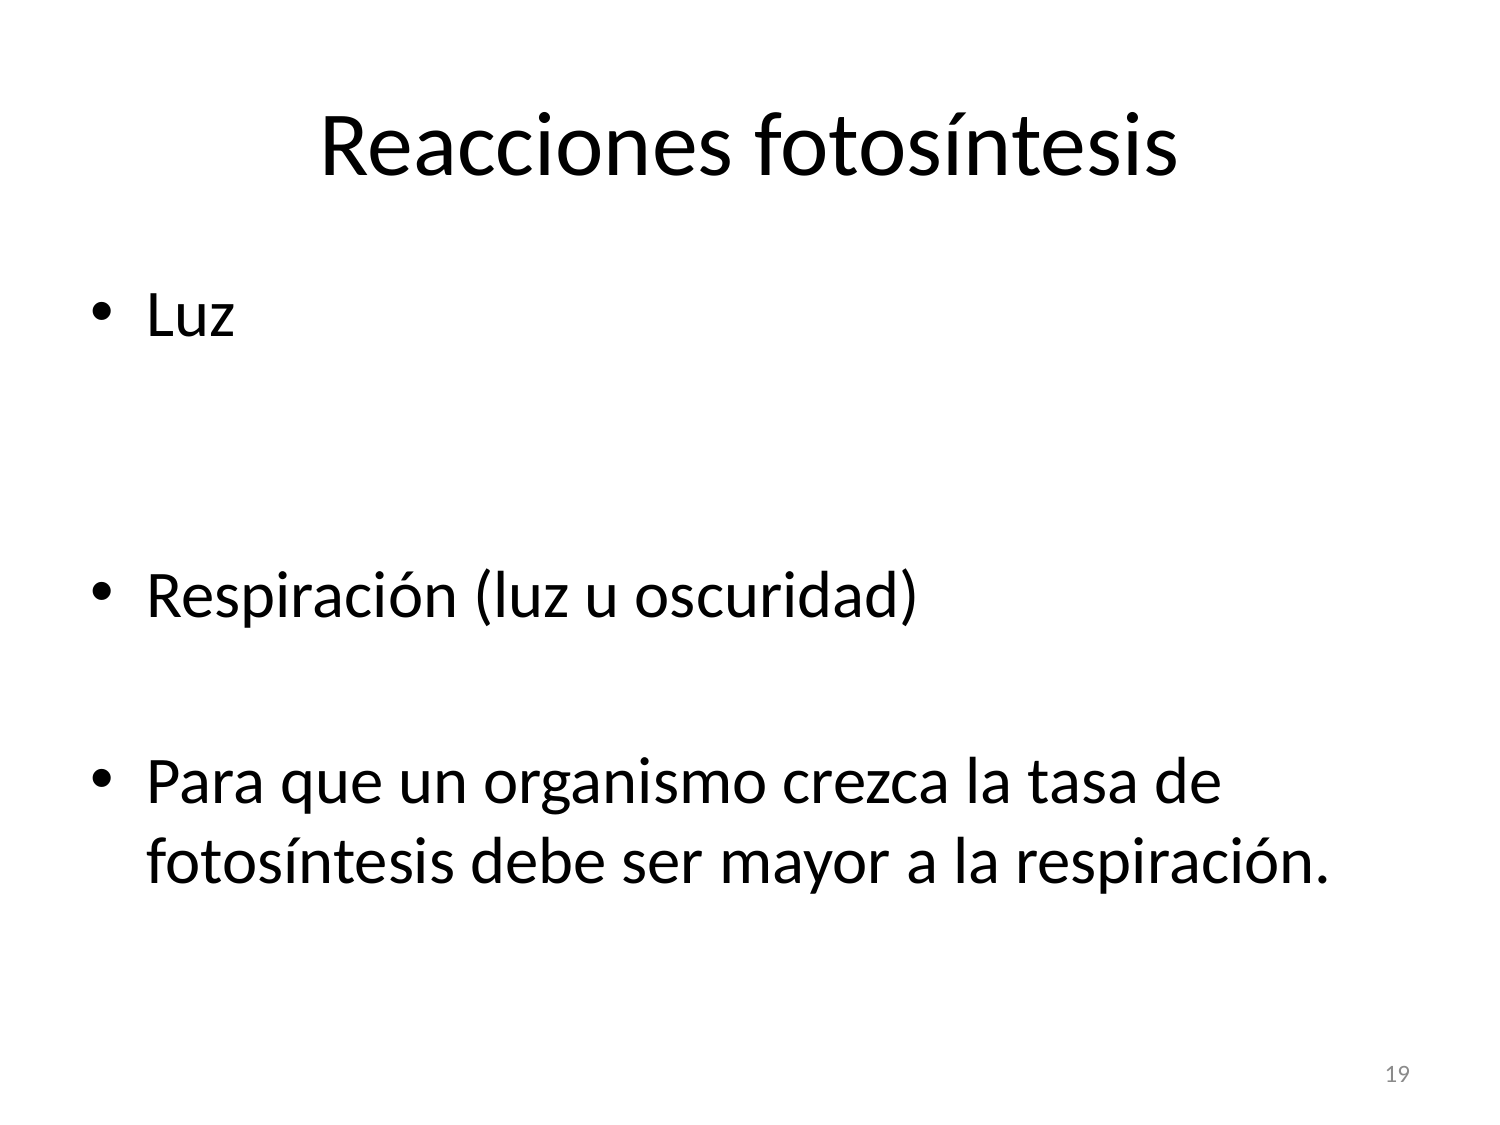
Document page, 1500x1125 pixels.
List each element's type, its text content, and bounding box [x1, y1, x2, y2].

slide_number 19 [1074, 1042, 1425, 1103]
title Reacciones fotosíntesis [75, 45, 1425, 233]
